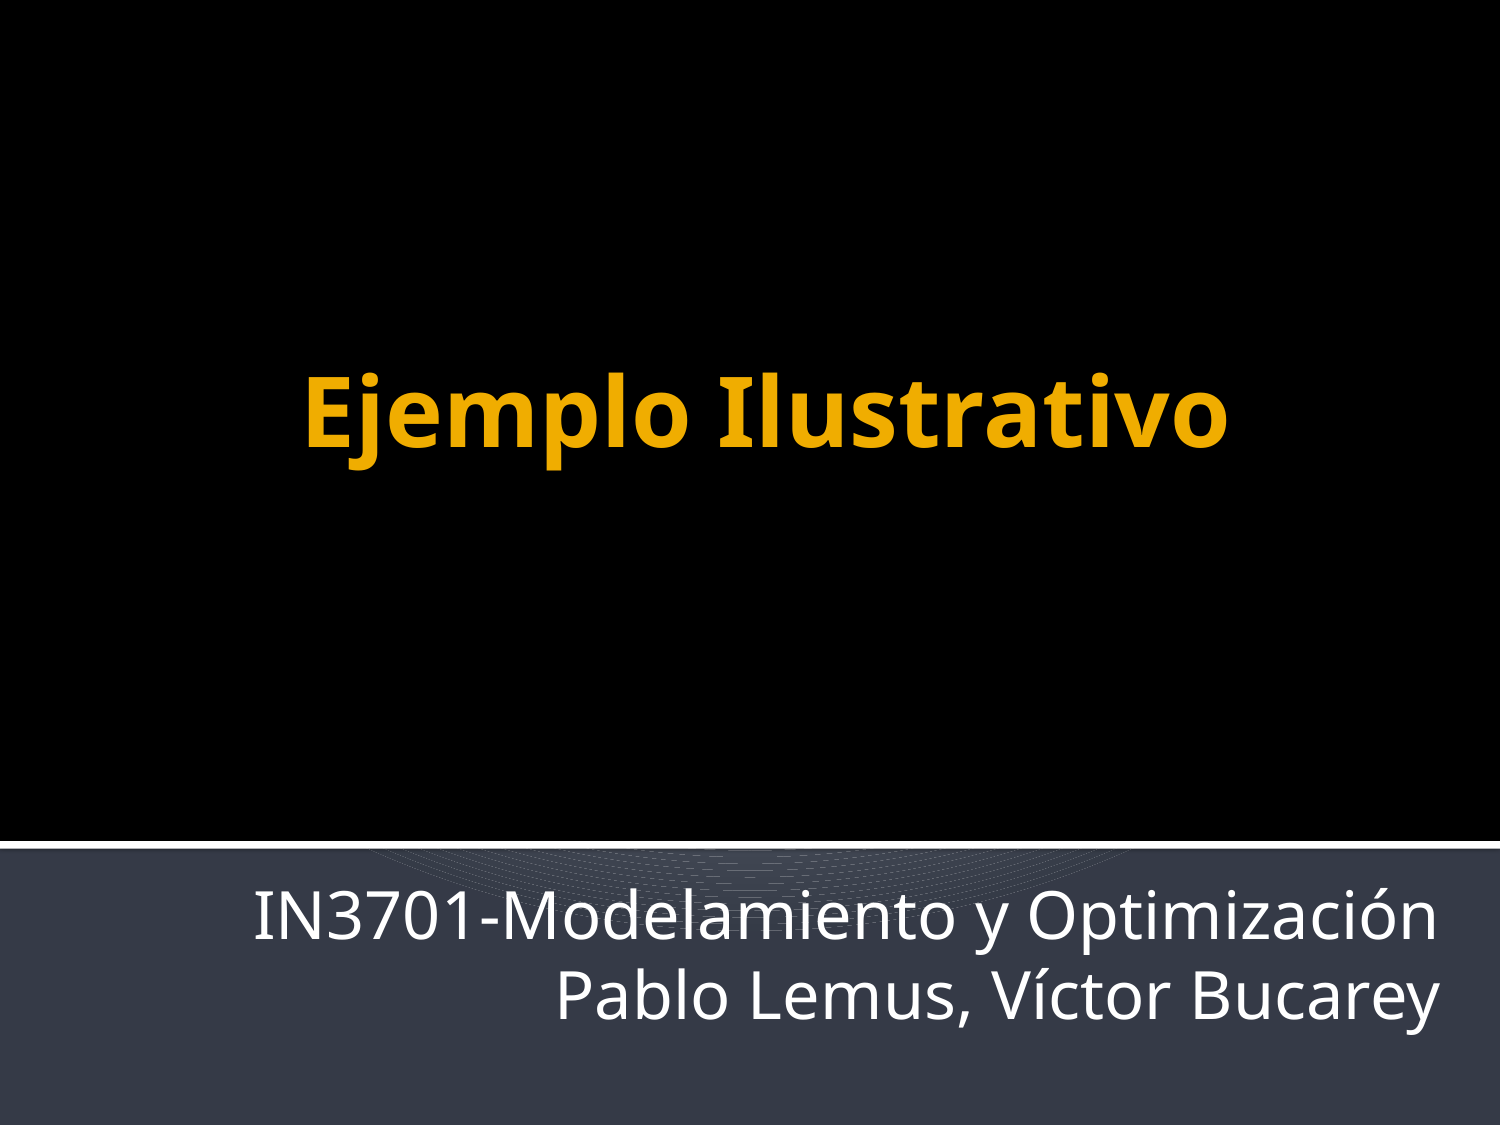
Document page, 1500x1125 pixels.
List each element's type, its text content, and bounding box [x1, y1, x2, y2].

subtitle IN3701-Modelamiento y Optimización Pablo Lemus, Víctor Bucarey [123, 786, 1449, 1033]
title Ejemplo Ilustrativo [100, 349, 1426, 625]
